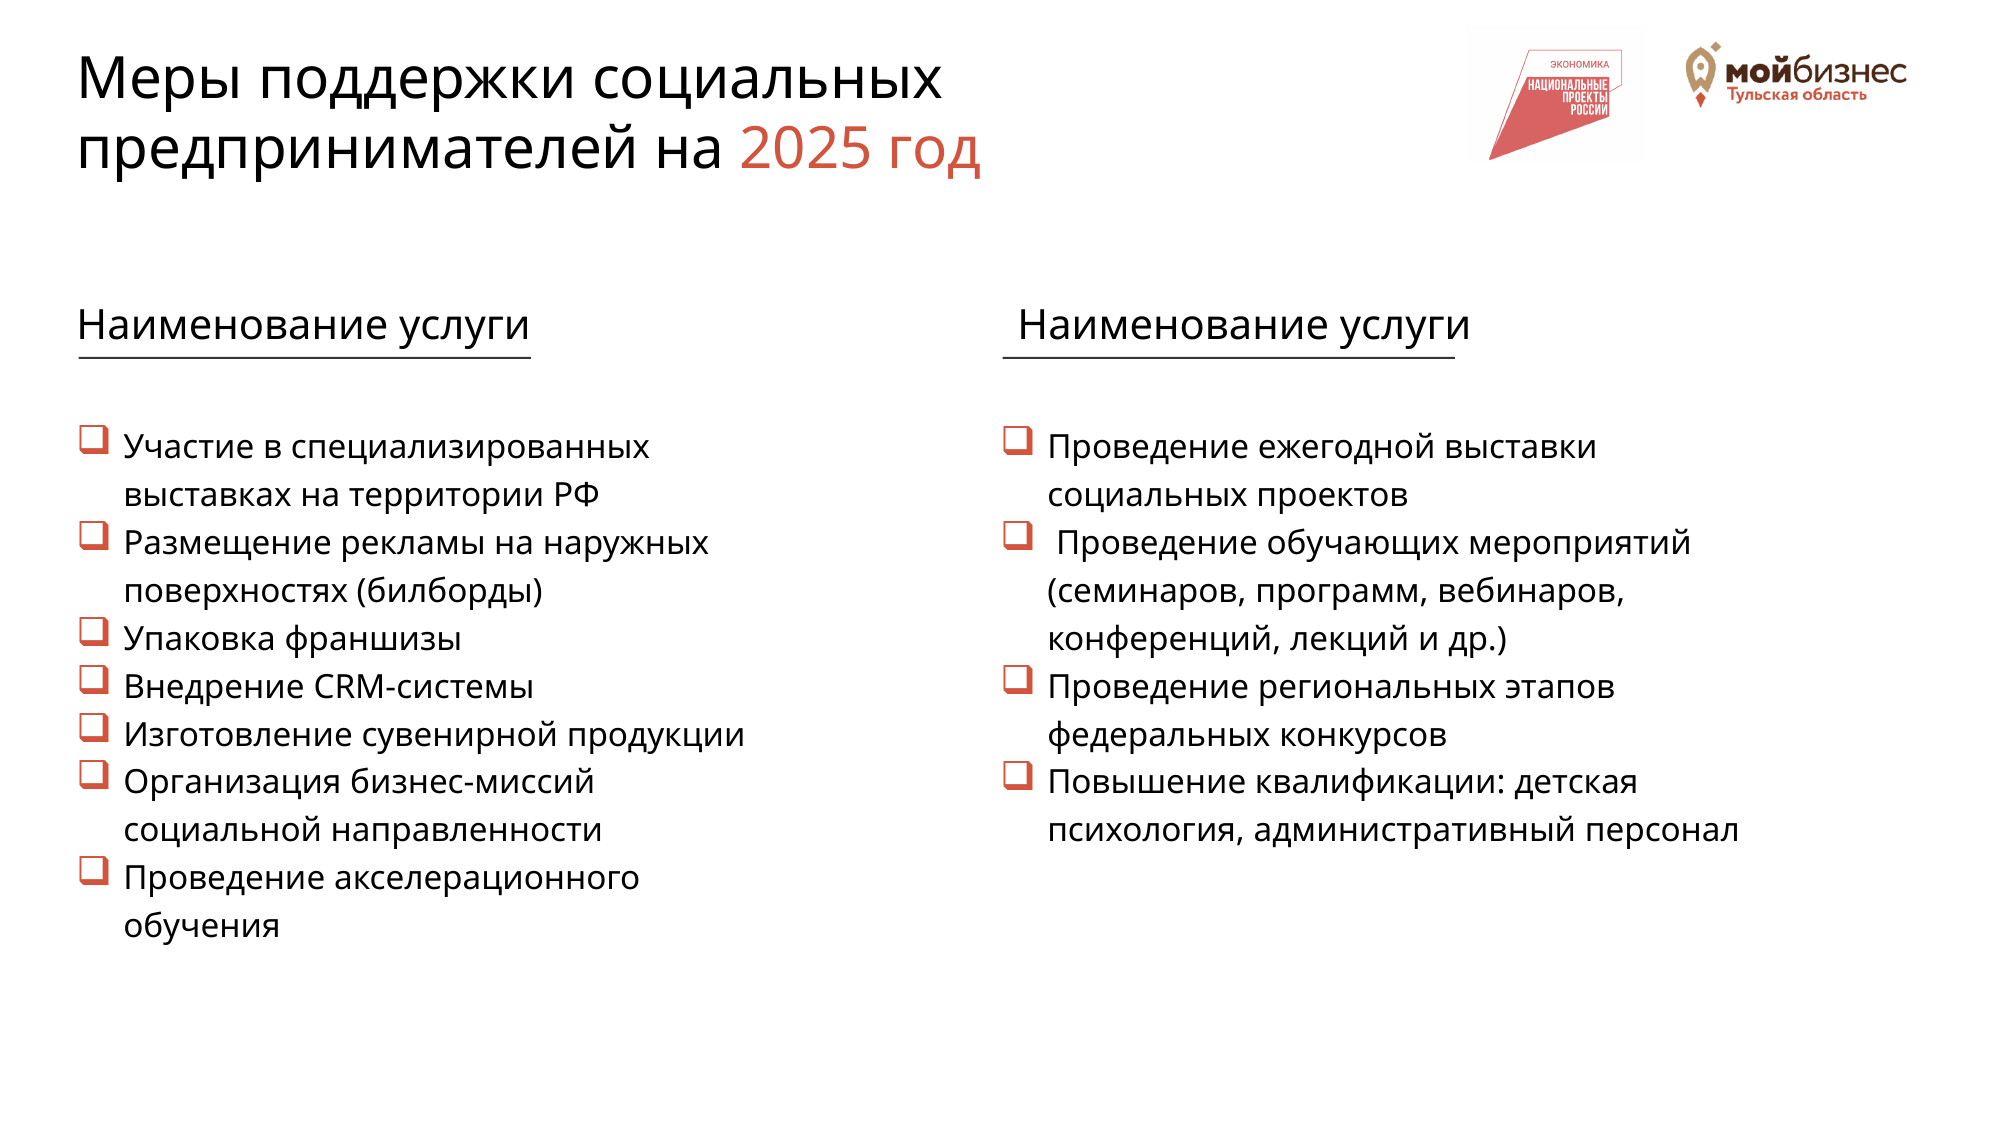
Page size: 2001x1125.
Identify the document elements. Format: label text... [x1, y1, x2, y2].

text_box Наименование услуги [1002, 290, 1573, 356]
picture [1675, 28, 1922, 116]
text_box Наименование услуги [61, 290, 633, 356]
picture [1467, 26, 1646, 164]
text_box Участие в специализированных выставках на территории РФ Размещение рекламы на наружных поверхностях (билборды) Упаковка франшизы Внедрение CRM-системы Изготовление сувенирной продукции Организация бизнес-миссий социальной направленности Проведение акселерационного обучения [61, 409, 770, 1000]
text_box Меры поддержки социальных предпринимателей на 2025 год [61, 32, 1221, 188]
text_box Проведение ежегодной выставки социальных проектов Проведение обучающих мероприятий (семинаров, программ, вебинаров, конференций, лекций и др.) Проведение региональных этапов федеральных конкурсов Повышение квалификации: детская психология, административный персонал [985, 410, 1809, 856]
